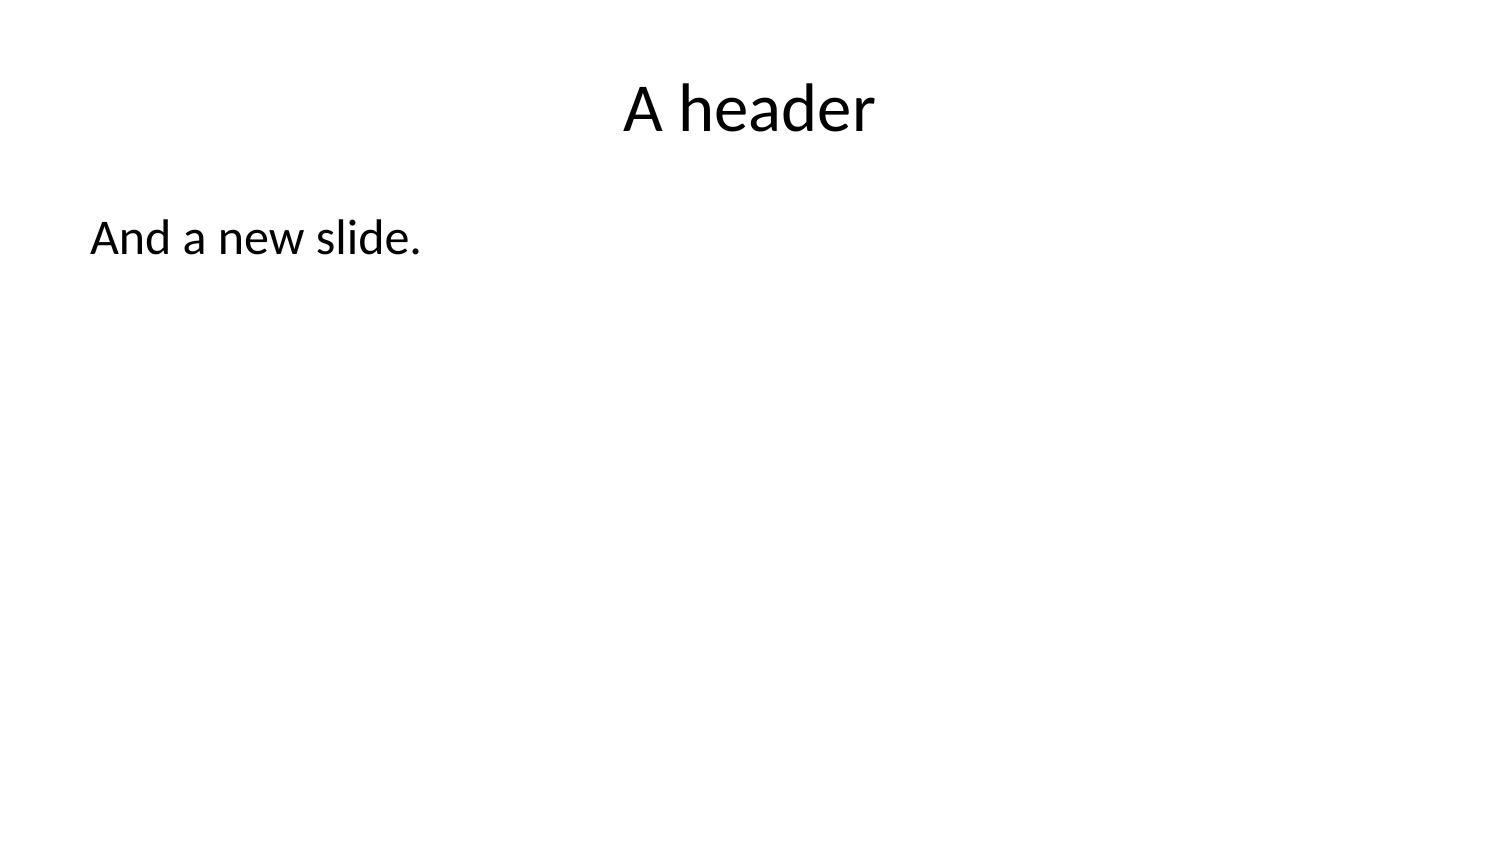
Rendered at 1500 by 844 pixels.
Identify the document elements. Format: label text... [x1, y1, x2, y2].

title A header [75, 33, 1425, 175]
list And a new slide. [75, 196, 1425, 754]
